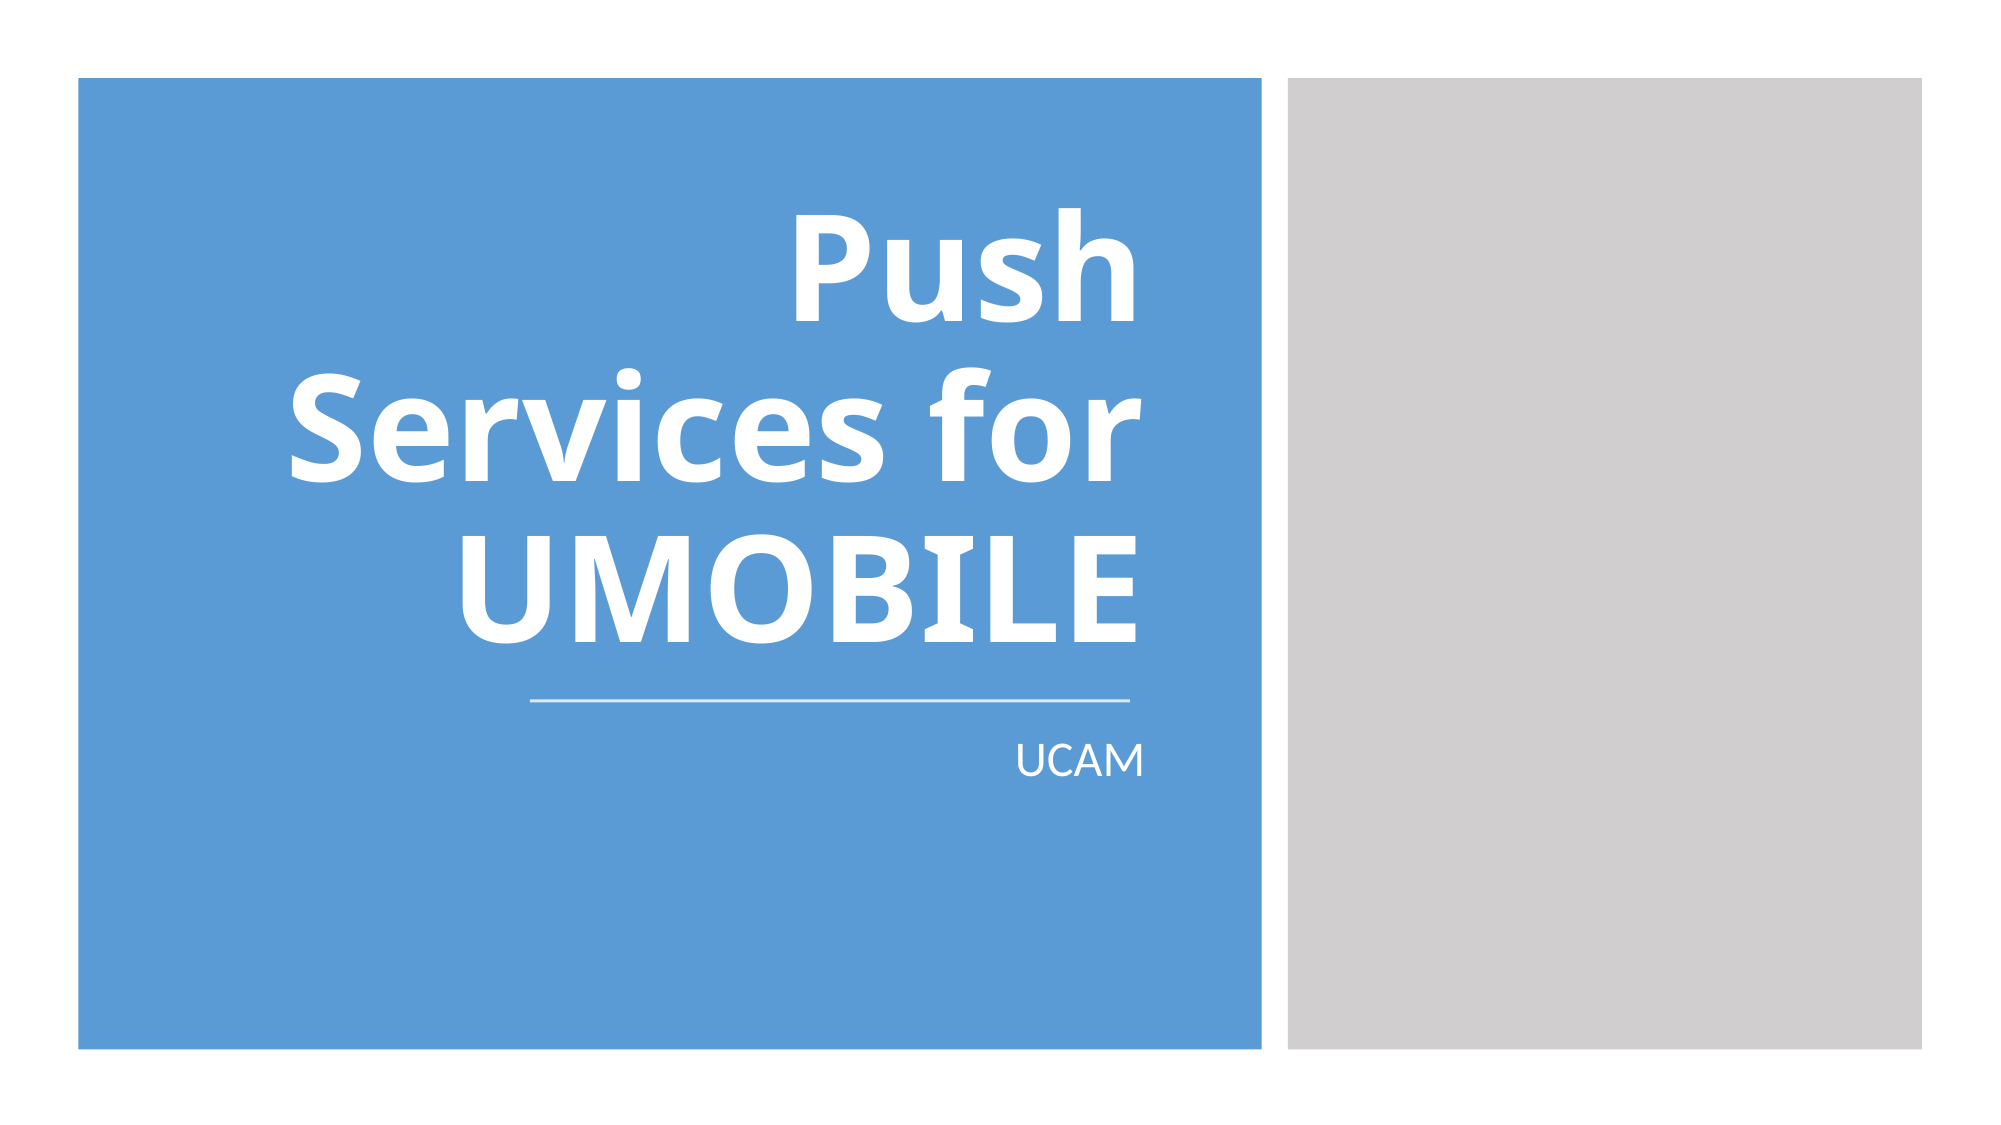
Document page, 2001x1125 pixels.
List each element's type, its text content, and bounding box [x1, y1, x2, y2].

title Push Services for UMOBILE [183, 183, 1161, 682]
subtitle UCAM [183, 726, 1161, 931]
text_box [78, 78, 1262, 1050]
text_box [1287, 77, 1923, 1050]
